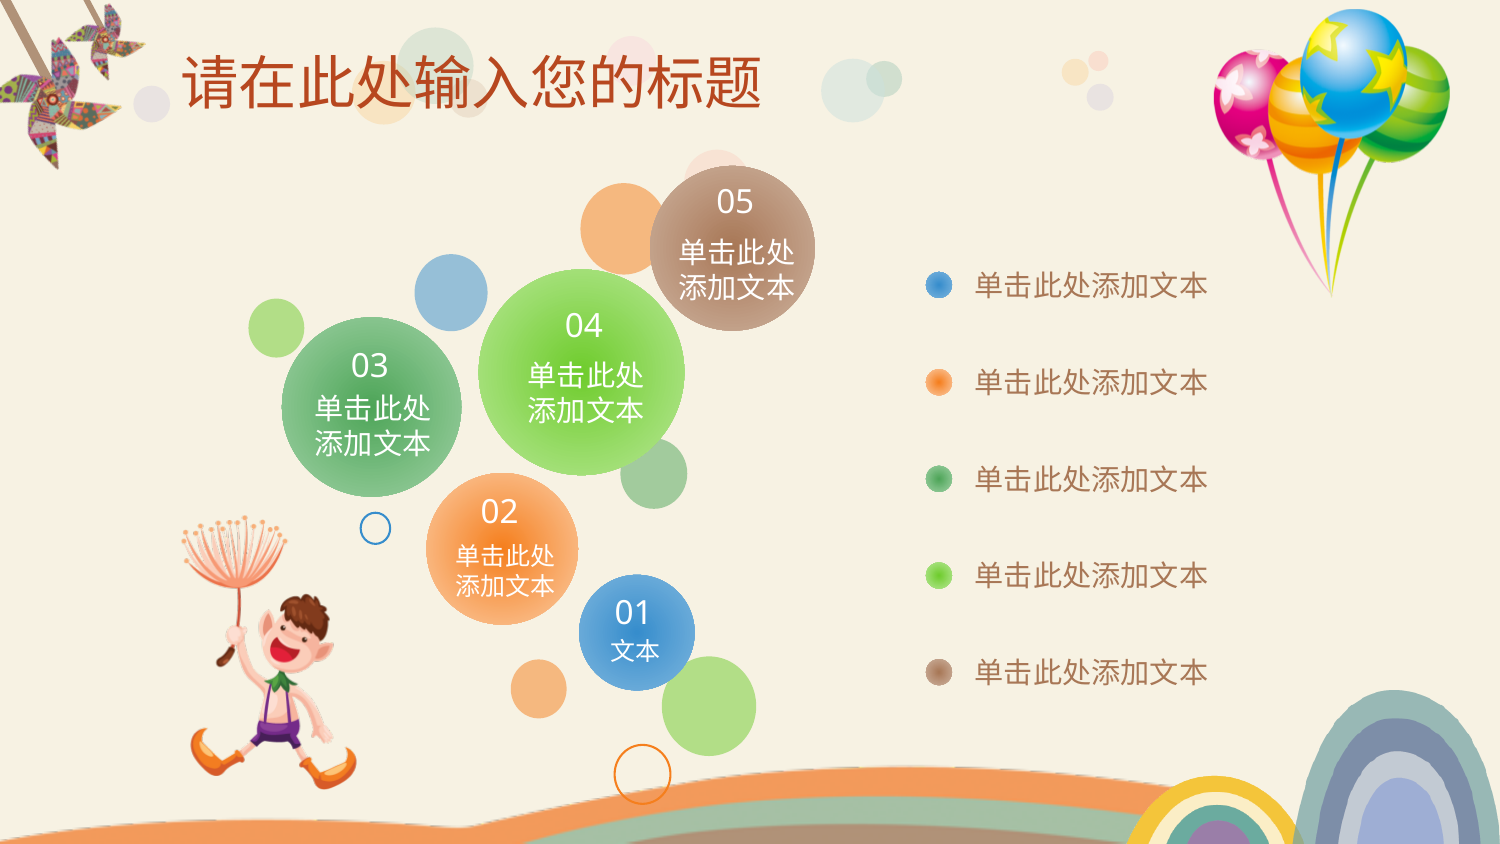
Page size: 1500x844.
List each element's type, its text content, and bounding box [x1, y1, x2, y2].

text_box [925, 357, 1288, 408]
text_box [649, 165, 815, 331]
text_box [614, 744, 671, 805]
text_box [247, 298, 303, 359]
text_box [478, 269, 685, 476]
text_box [426, 473, 579, 625]
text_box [925, 260, 1288, 311]
text_box 请在此处输入您的标题 [165, 39, 935, 124]
picture [0, 0, 152, 185]
text_box [413, 253, 481, 330]
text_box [579, 574, 695, 691]
picture [0, 504, 1500, 844]
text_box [281, 317, 462, 497]
picture [1184, 0, 1486, 302]
text_box [661, 655, 757, 757]
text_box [925, 646, 1288, 698]
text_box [925, 550, 1288, 601]
text_box [619, 459, 688, 510]
text_box [579, 182, 649, 269]
text_box [379, 512, 391, 544]
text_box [925, 453, 1288, 505]
text_box [510, 658, 568, 719]
